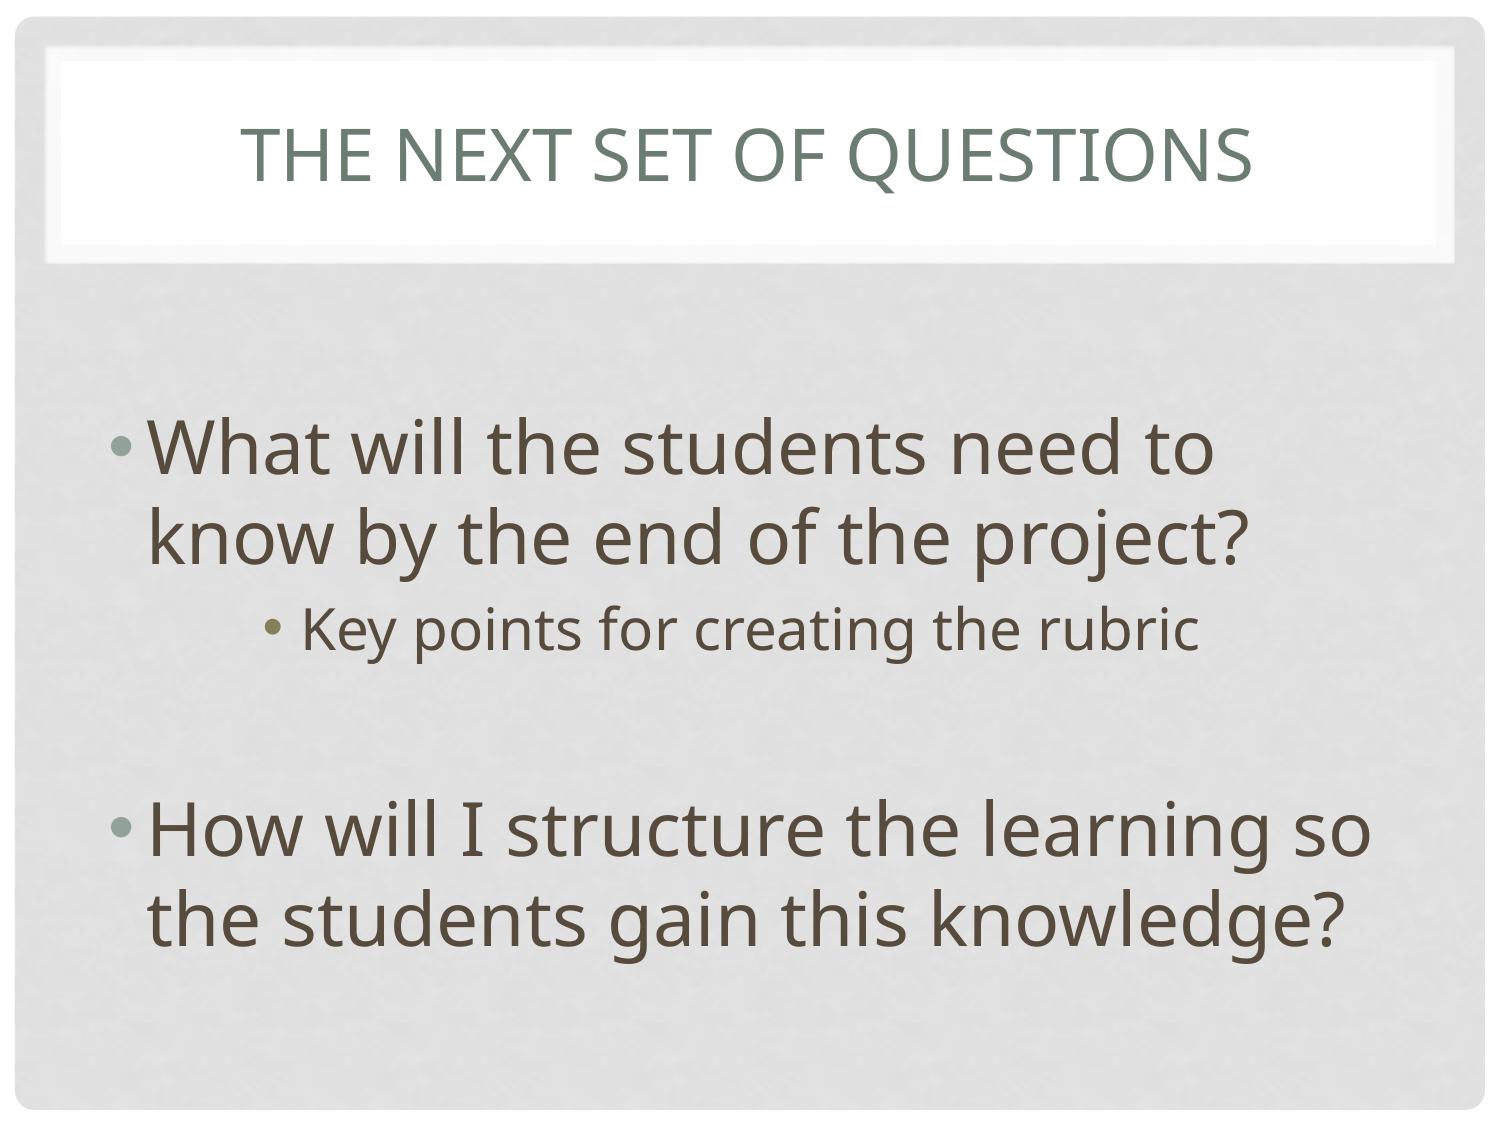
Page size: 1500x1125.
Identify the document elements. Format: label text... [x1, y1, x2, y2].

title The Next set of questions [69, 66, 1425, 238]
list What will the students need to know by the end of the project? Key points for creating the rubric How will I structure the learning so the students gain this knowledge? [75, 287, 1425, 1005]
